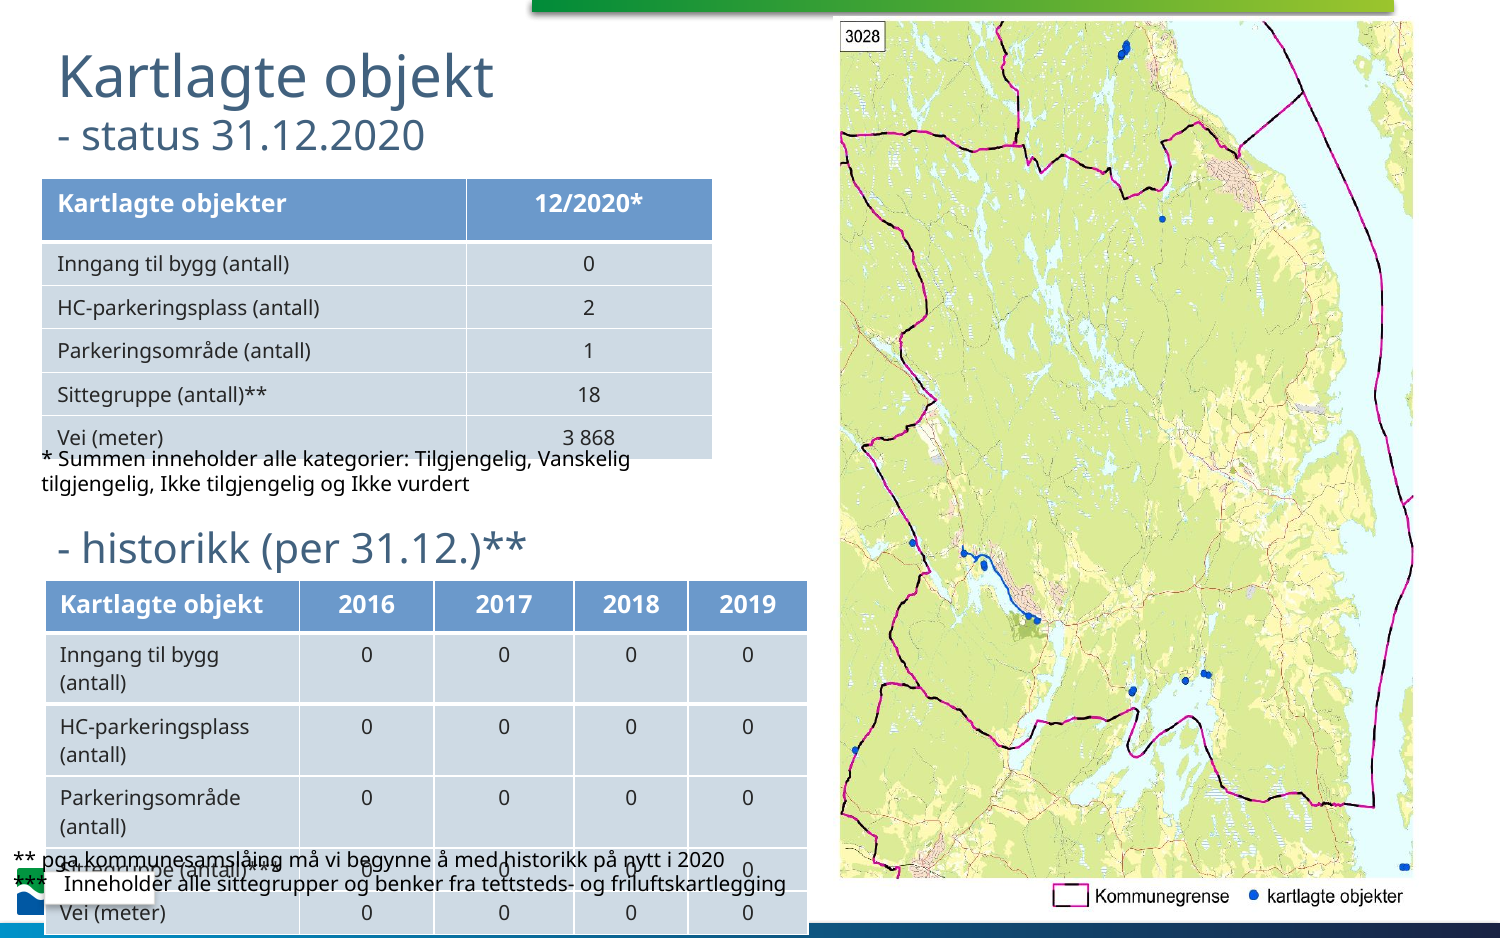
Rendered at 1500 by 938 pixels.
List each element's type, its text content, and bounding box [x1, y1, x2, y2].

table_cell Vei (meter) [42, 416, 466, 438]
table_cell Parkeringsområde (antall) [42, 329, 466, 372]
text_box * Summen inneholder alle kategorier: Tilgjengelig, Vanskelig tilgjengelig, Ikke tilgjengelig og Ikke vurdert [26, 438, 711, 504]
table_cell 0 [802, 849, 807, 890]
table_cell 2 [467, 286, 712, 328]
table_cell 0 [300, 635, 433, 702]
picture [833, 16, 1419, 913]
table_cell 1 [467, 329, 712, 372]
table_header Kartlagte objekt [46, 581, 299, 631]
table_cell 18 [467, 373, 712, 415]
text_box Kartlagte objekt - status 31.12.2020 [42, 24, 828, 167]
table_header 2017 [435, 581, 573, 631]
table_cell 0 [689, 777, 807, 847]
table_header Kartlagte objekter [42, 179, 466, 240]
table_cell 0 [575, 904, 687, 934]
table_cell 0 [689, 706, 807, 775]
table_header 2018 [575, 581, 687, 631]
table_cell 0 [300, 777, 433, 838]
text_box ** pga kommunesamslåing må vi begynne å med historikk på nytt i 2020 *** Inneholder alle sittegrupper og benker fra tettsteds- og friluftskartlegging [0, 838, 802, 904]
table_cell 0 [435, 706, 573, 775]
table_cell 0 [689, 635, 807, 702]
text_box - historikk (per 31.12.)** [42, 496, 828, 580]
table_cell Vei (meter) [46, 904, 299, 934]
table_cell 0 [435, 635, 573, 702]
table_cell Inngang til bygg (antall) [42, 244, 466, 285]
table_header 12/2020* [467, 179, 712, 240]
table_header 2016 [300, 581, 433, 631]
table_cell 0 [575, 777, 687, 838]
table_cell Parkeringsområde (antall) [46, 777, 299, 838]
table_cell 0 [300, 706, 433, 775]
table_cell HC-parkeringsplass (antall) [42, 286, 466, 328]
table_cell 0 [300, 904, 433, 934]
table_cell Sittegruppe (antall)** [42, 373, 466, 415]
table_cell 0 [689, 892, 807, 934]
table_cell HC-parkeringsplass (antall) [46, 706, 299, 775]
table_header 2019 [689, 581, 807, 631]
table_cell Inngang til bygg (antall) [46, 635, 299, 702]
table_cell 3 868 [467, 416, 712, 459]
table_cell 0 [575, 635, 687, 702]
table_cell 0 [435, 777, 573, 838]
table_cell 0 [467, 244, 712, 285]
table_cell 0 [435, 904, 573, 934]
table_cell 0 [575, 706, 687, 775]
